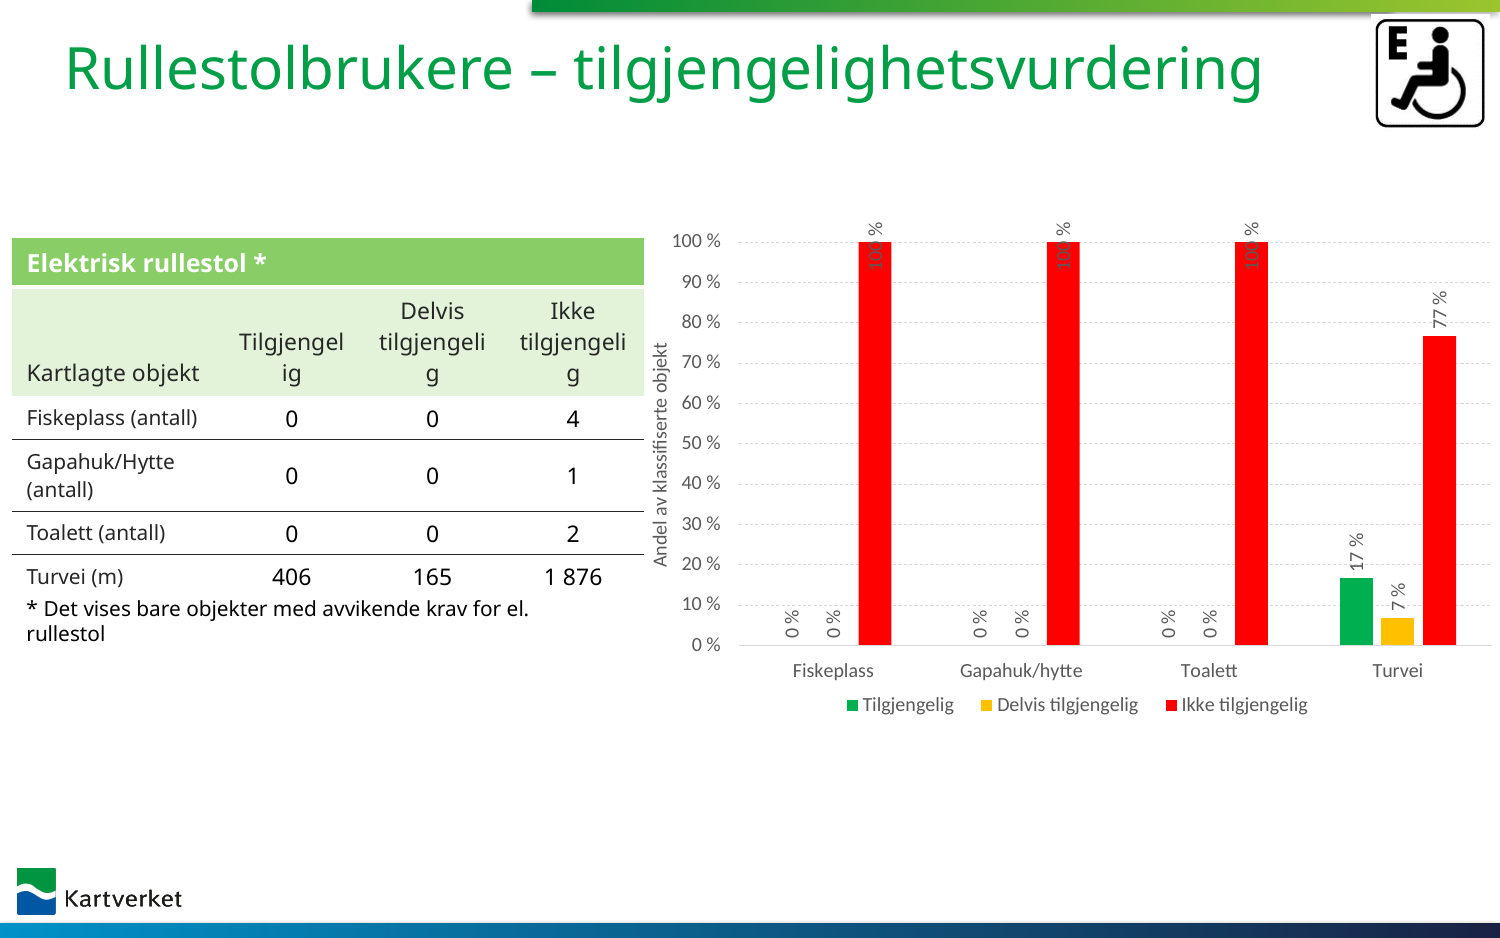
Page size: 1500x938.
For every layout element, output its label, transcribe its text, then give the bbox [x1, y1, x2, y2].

table_header Elektrisk rullestol * [12, 238, 638, 285]
table_cell 1 876 [503, 555, 638, 598]
table_cell 0 [222, 512, 362, 554]
table_cell 0 [362, 512, 503, 554]
table_cell Toalett (antall) [12, 512, 222, 554]
picture [643, 218, 1500, 728]
table_cell Delvis tilgjengelig [362, 289, 503, 396]
table_cell Kartlagte objekt [12, 289, 222, 396]
text_box Rullestolbrukere – tilgjengelighetsvurdering [49, 12, 1372, 109]
table_cell 4 [503, 396, 638, 439]
table_cell 2 [503, 512, 638, 554]
table_cell 0 [222, 440, 362, 511]
text_box * Det vises bare objekter med avvikende krav for el. rullestol [11, 588, 597, 653]
table_cell Gapahuk/Hytte (antall) [12, 440, 222, 511]
table_cell 0 [362, 440, 503, 511]
table_cell Tilgjengelig [222, 289, 362, 396]
table_cell 0 [222, 396, 362, 439]
table_cell 406 [222, 555, 362, 588]
table_cell 165 [362, 555, 503, 588]
table_cell 0 [362, 396, 503, 439]
table_cell Ikke tilgjengelig [503, 289, 638, 396]
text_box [1371, 13, 1491, 133]
table_cell Fiskeplass (antall) [12, 396, 222, 439]
table_cell Turvei (m) [12, 555, 222, 588]
table_cell 1 [503, 440, 638, 511]
